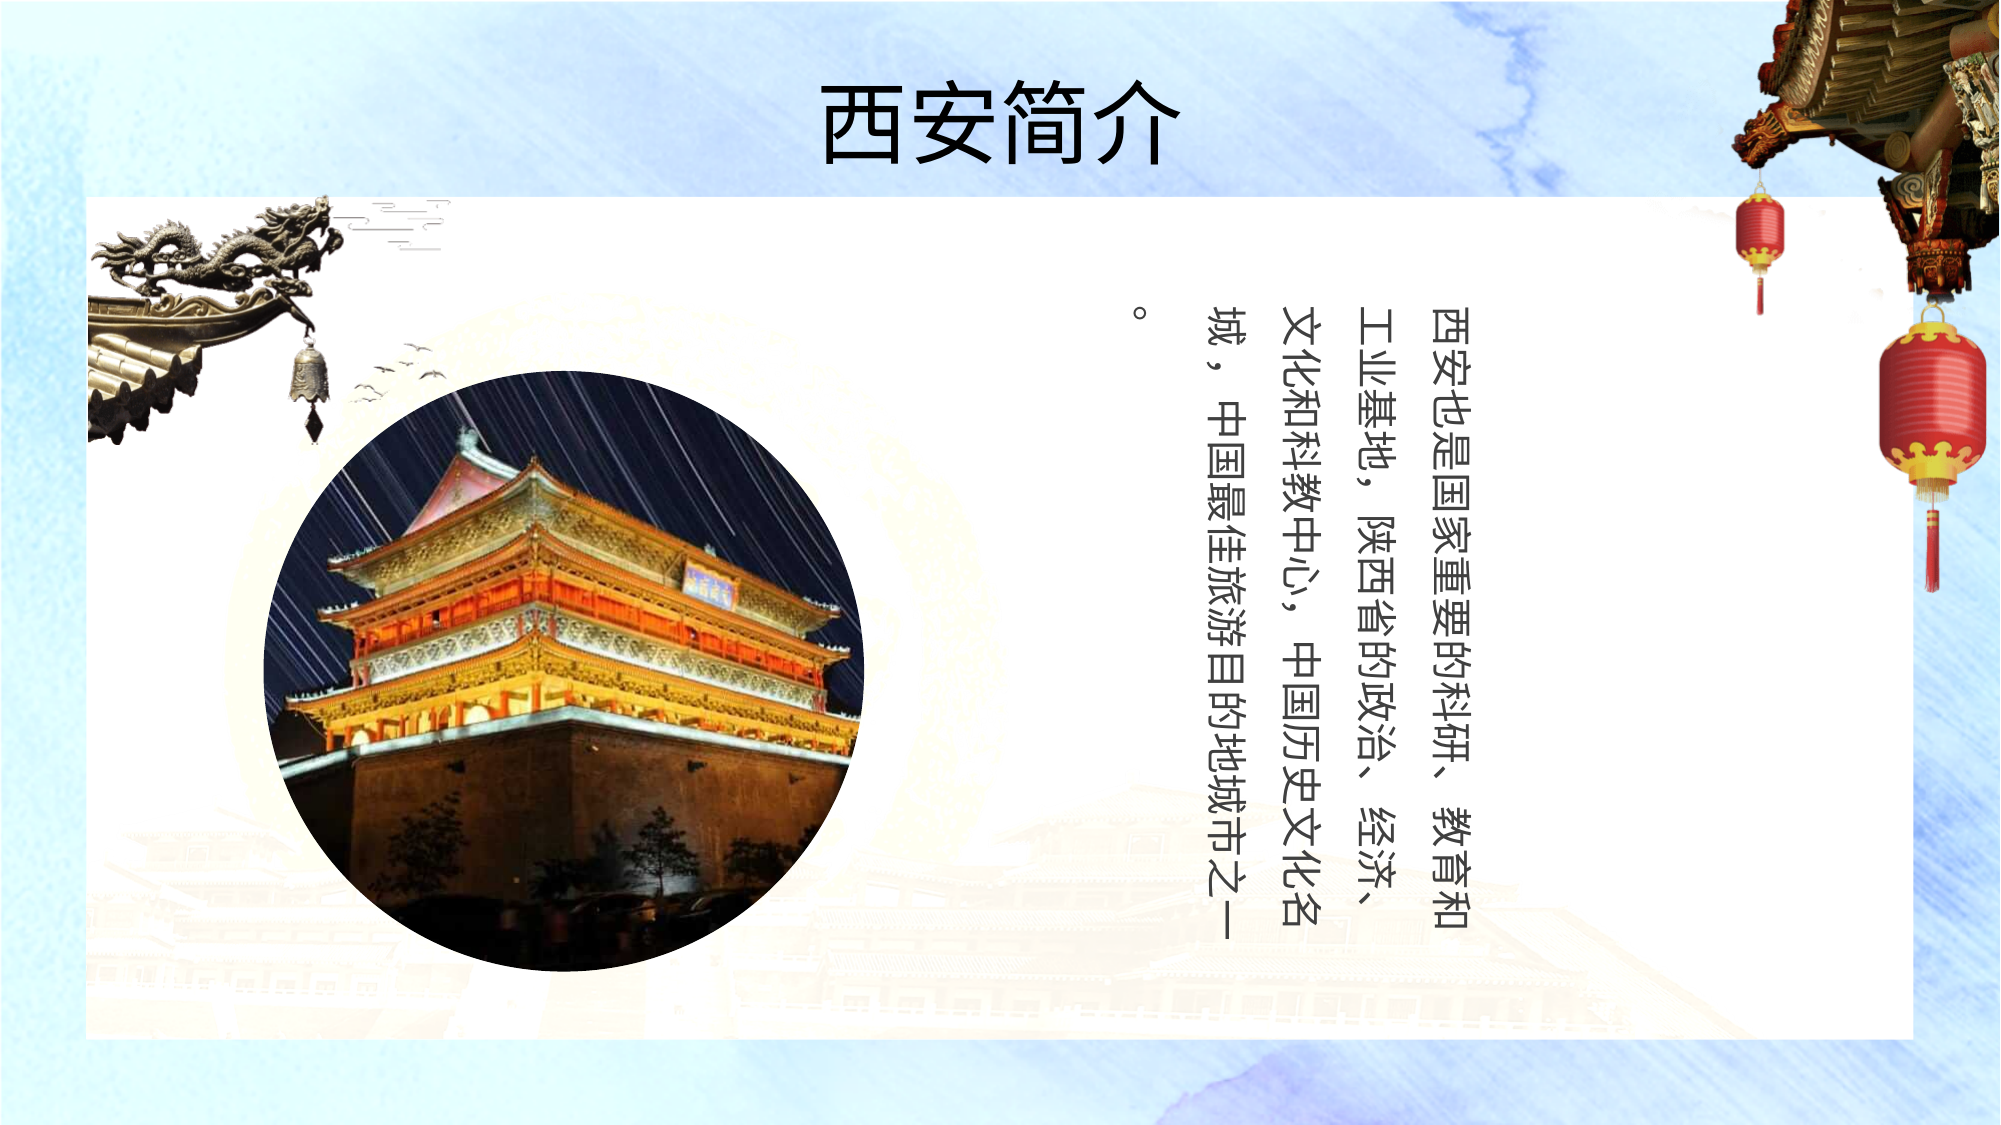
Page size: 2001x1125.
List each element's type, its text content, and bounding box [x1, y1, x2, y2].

title 西安简介 [137, 59, 1863, 197]
text_box 西安也是国家重要的科研、教育和工业基地，陕西省的政治、经济、文化和科教中心，中国历史文化名城 ，中国最佳旅游目的地城市之一 。 [1177, 290, 1511, 963]
picture [3, 0, 2000, 1125]
